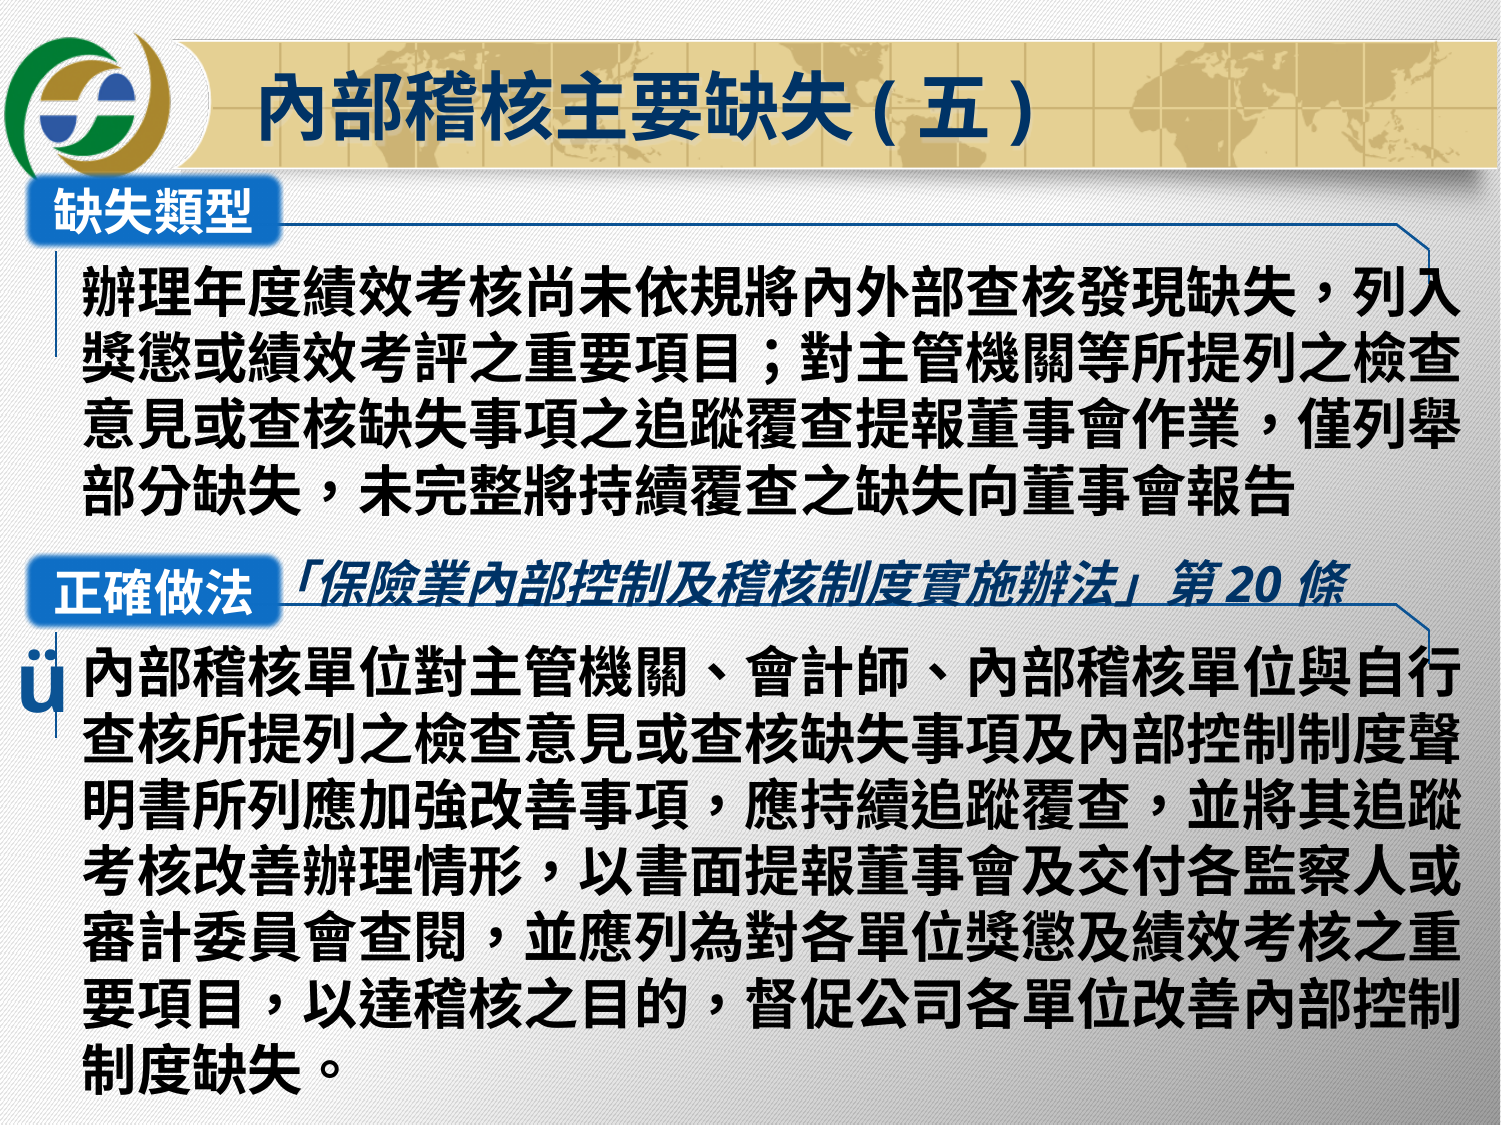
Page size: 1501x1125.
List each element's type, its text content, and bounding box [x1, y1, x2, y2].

text_box ü [0, 621, 101, 737]
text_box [1395, 223, 1430, 251]
text_box 內部稽核主要缺失(五) [239, 41, 1476, 180]
text_box 內部稽核單位對主管機關、會計師、內部稽核單位與自行查核所提列之檢查意見或查核缺失事項及內部控制制度聲明書所列應加強改善事項，應持續追蹤覆查，並將其追蹤考核改善辦理情形，以書面提報董事會及交付各監察人或審計委員會查閱，並應列為對各單位獎懲及績效考核之重要項目，以達稽核之目的，督促公司各單位改善內部控制制度缺失。 [67, 630, 1476, 862]
text_box 「保險業內部控制及稽核制度實施辦法」第20條 [248, 544, 1477, 606]
picture [2, 27, 1501, 223]
text_box 辦理年度績效考核尚未依規將內外部查核發現缺失，列入獎懲或績效考評之重要項目；對主管機關等所提列之檢查意見或查核缺失事項之追蹤覆查提報董事會作業，僅列舉部分缺失，未完整將持續覆查之缺失向董事會報告 [67, 249, 1476, 396]
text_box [1395, 604, 1430, 631]
text_box 缺失類型 [31, 178, 278, 242]
text_box 正確做法 [31, 559, 278, 623]
